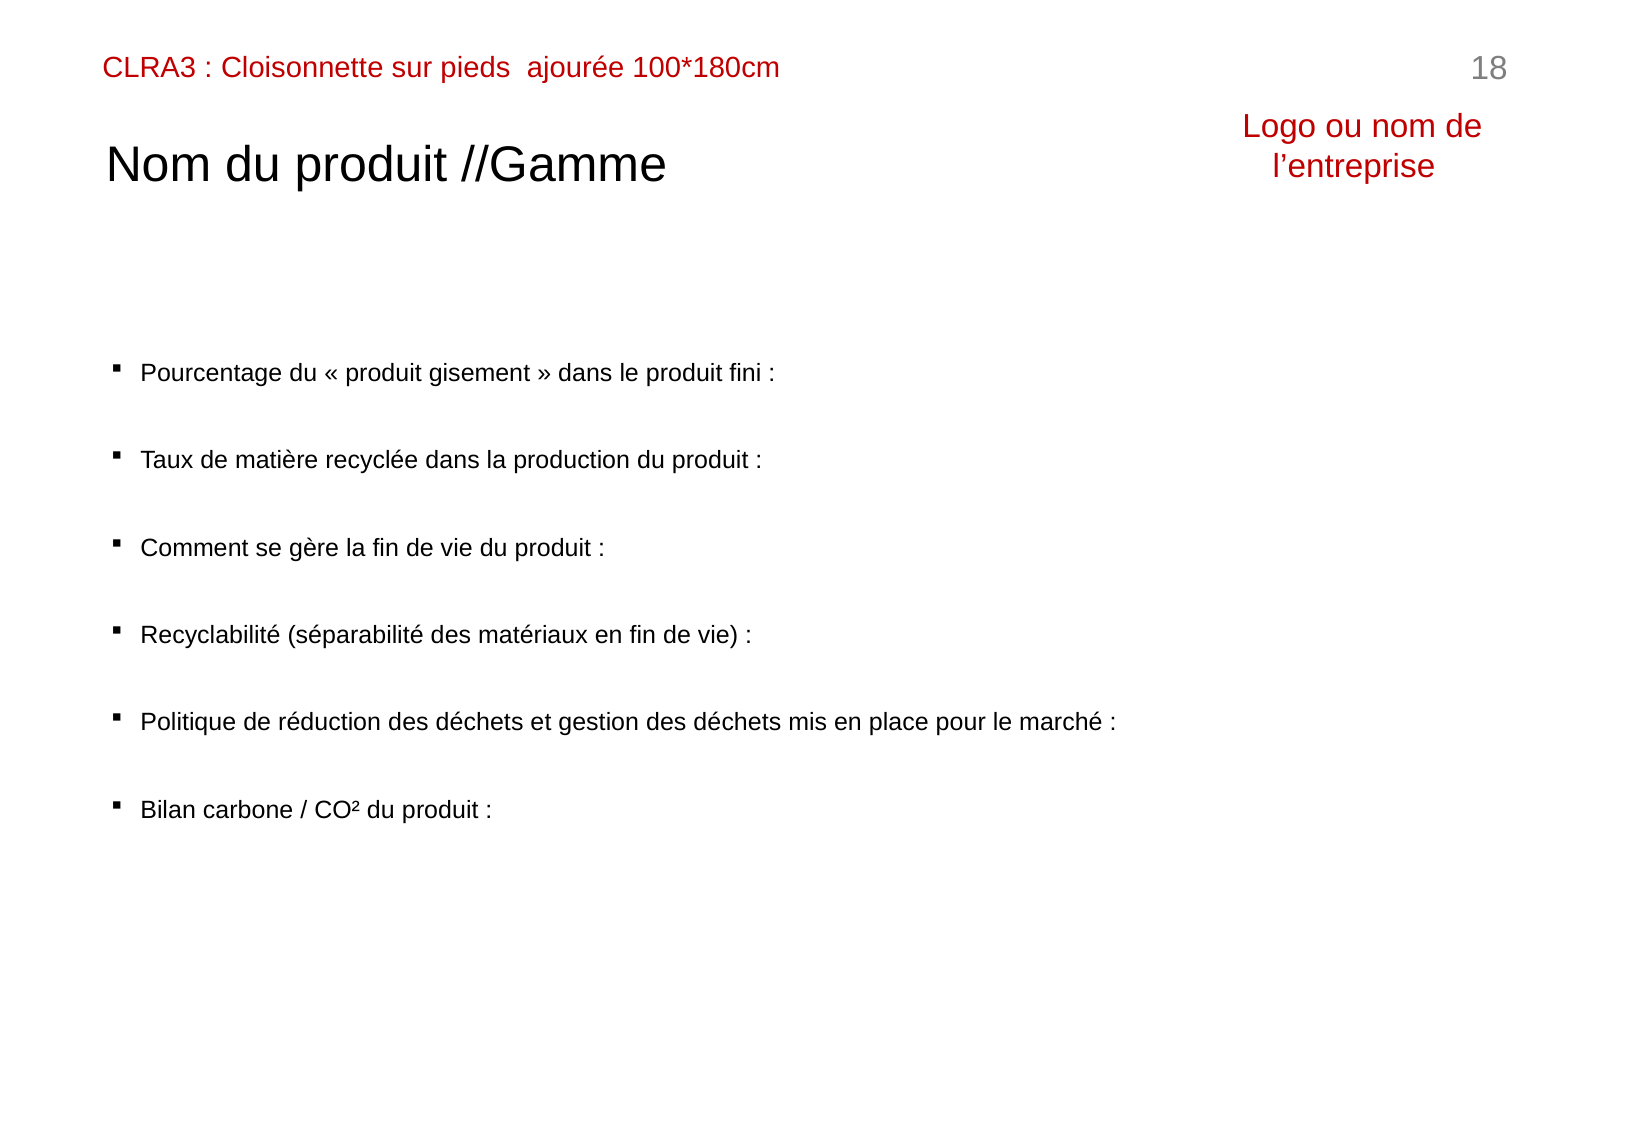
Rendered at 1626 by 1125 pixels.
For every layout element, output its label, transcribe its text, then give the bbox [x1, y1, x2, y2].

text_box Pourcentage du « produit gisement » dans le produit fini : Taux de matière recyclée dans la production du produit : Comment se gère la fin de vie du produit : Recyclabilité (séparabilité des matériaux en fin de vie) : Politique de réduction des déchets et gestion des déchets mis en place pour le marché : Bilan carbone / CO² du produit : [81, 304, 1333, 1067]
list Nom du produit //Gamme [91, 109, 1523, 215]
slide_number 18 [1426, 19, 1523, 91]
title CLRA3 : Cloisonnette sur pieds ajourée 100*180cm [102, 19, 1426, 109]
text_box Logo ou nom de l’entreprise [1141, 91, 1567, 197]
